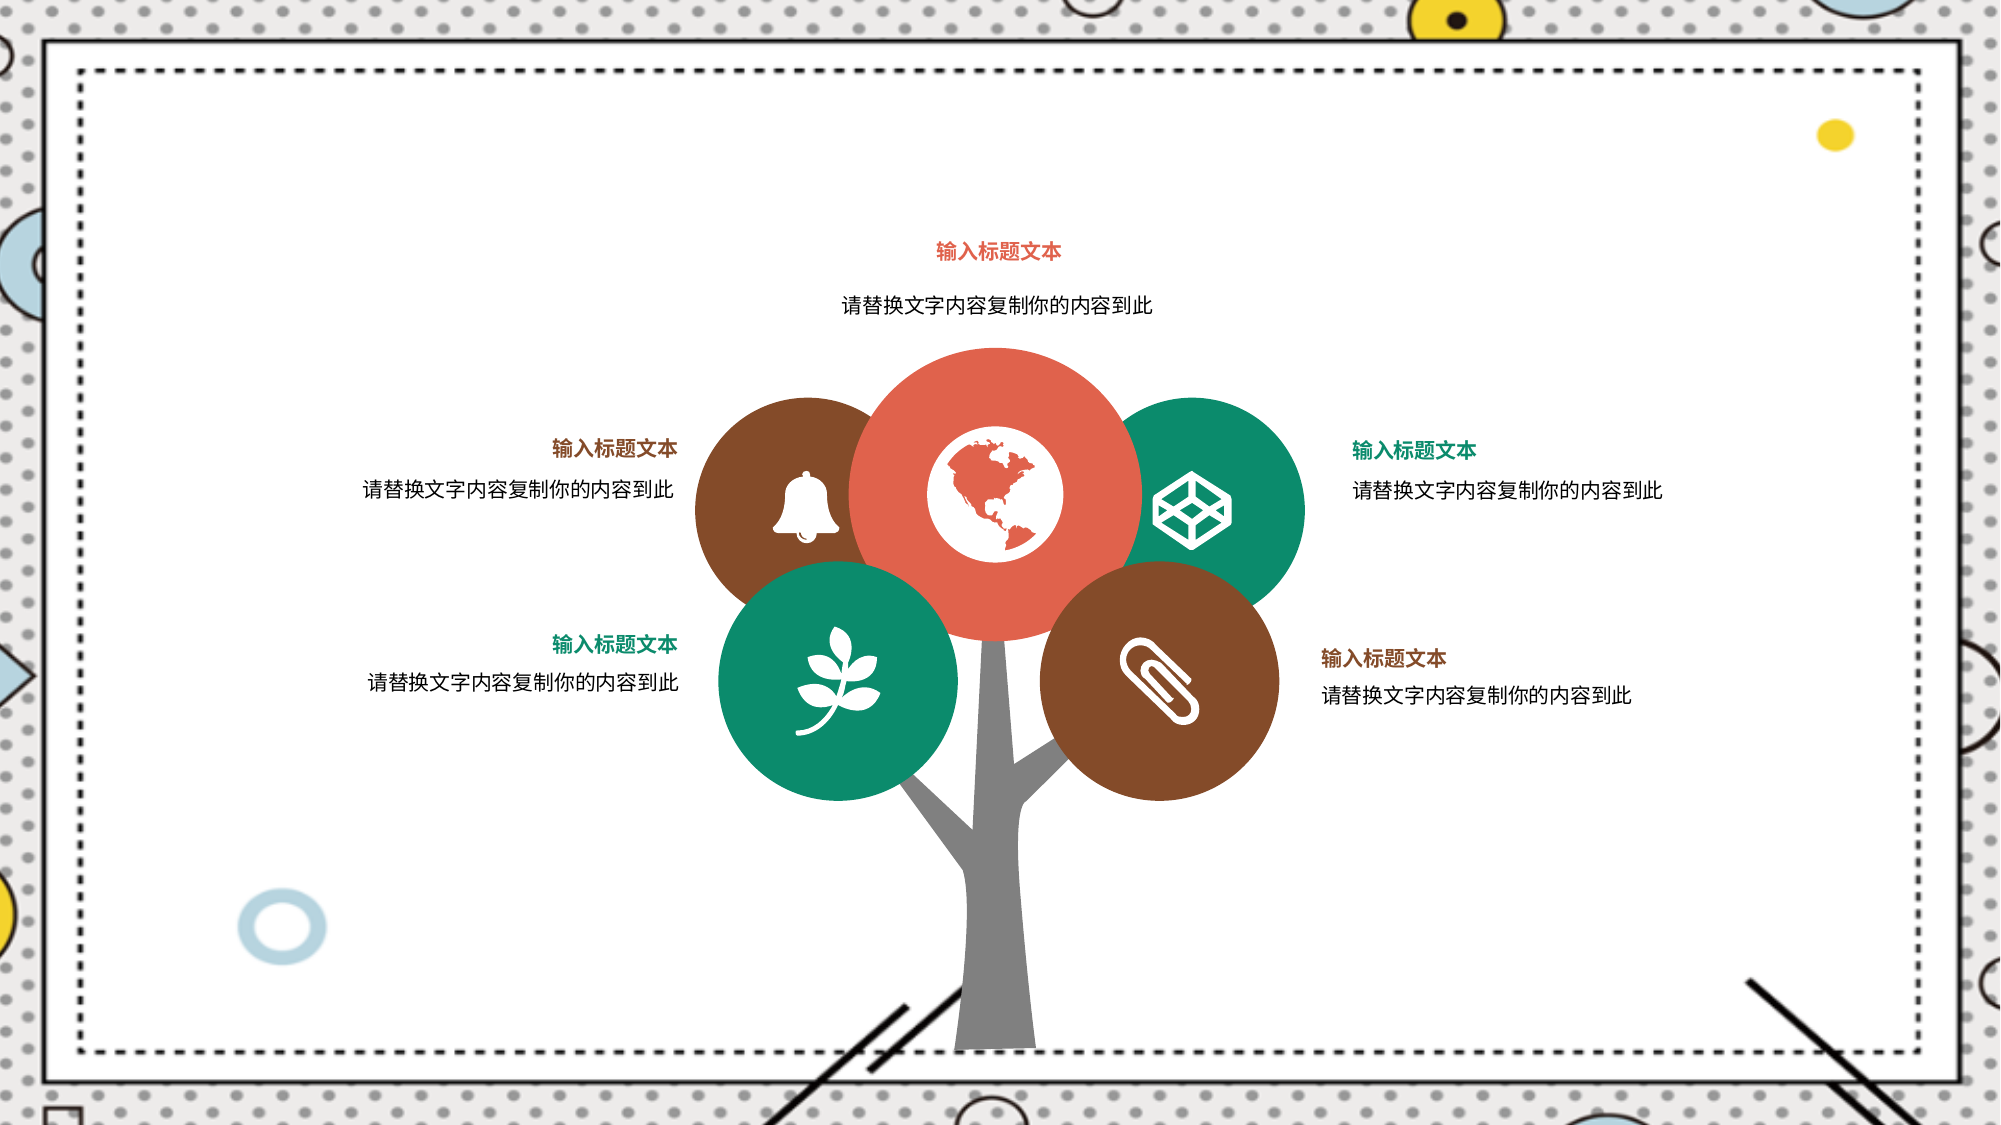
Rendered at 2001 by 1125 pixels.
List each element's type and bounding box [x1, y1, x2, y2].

text_box [1321, 641, 1882, 748]
text_box [117, 628, 679, 735]
text_box [1352, 433, 1883, 540]
text_box [117, 432, 679, 539]
picture [0, 0, 2001, 1125]
text_box [695, 347, 1305, 1050]
text_box [832, 235, 1168, 340]
